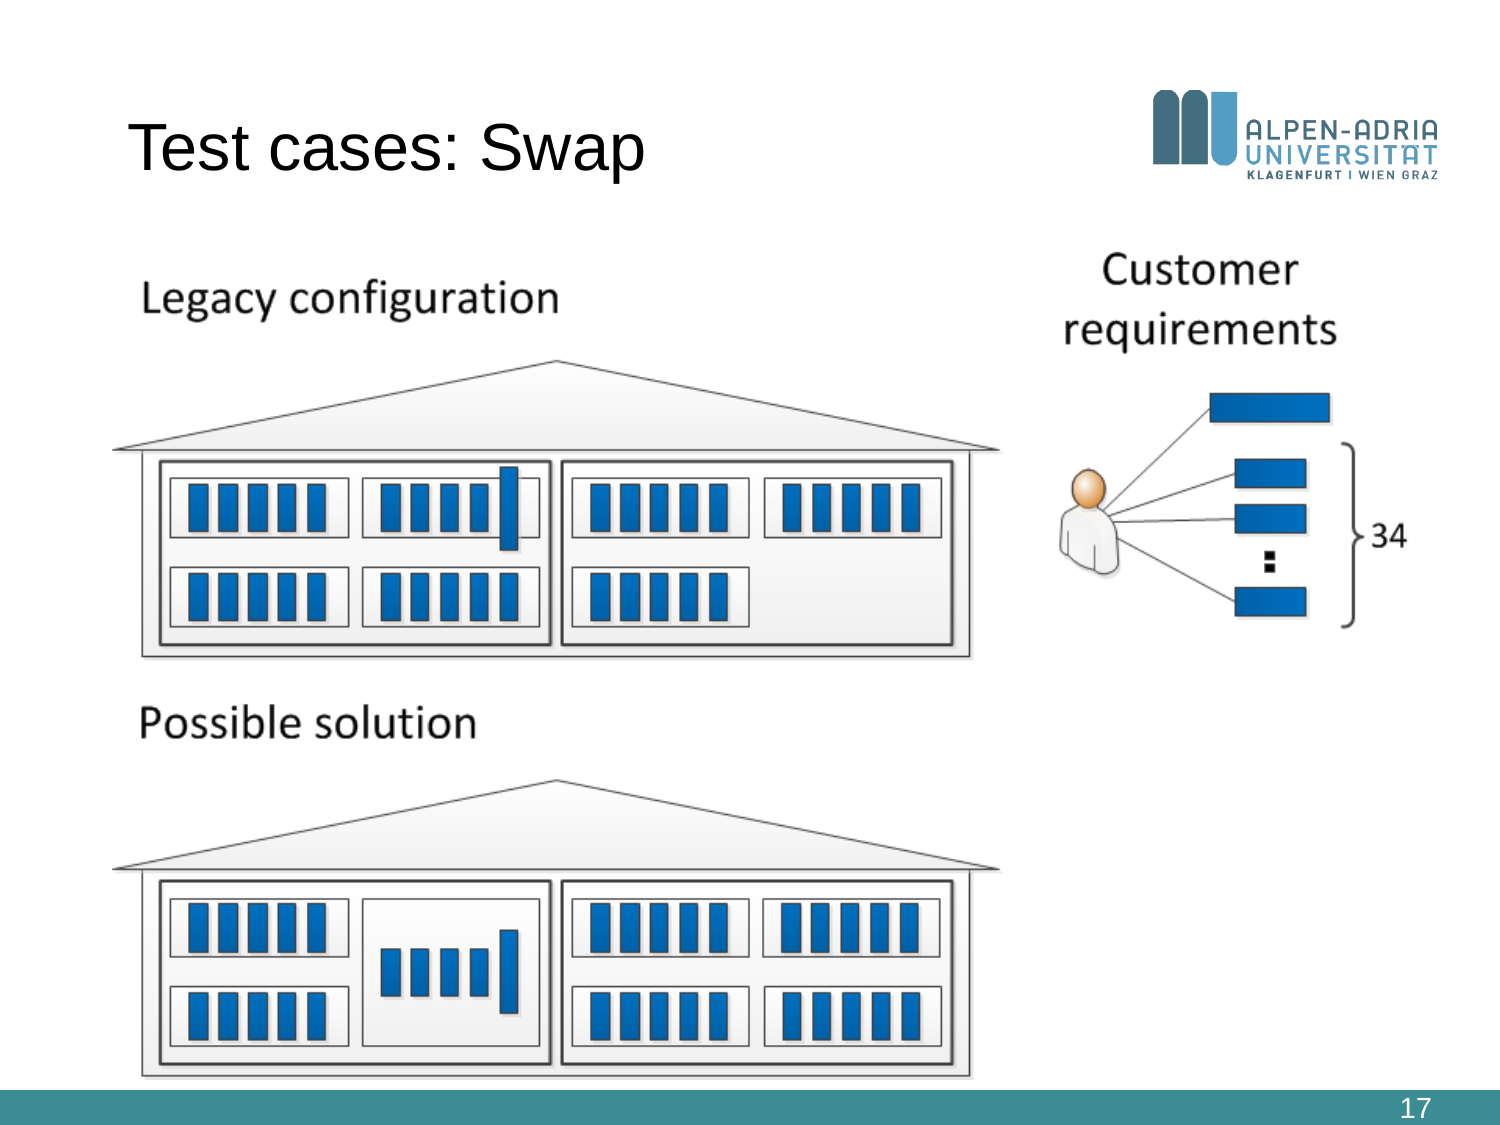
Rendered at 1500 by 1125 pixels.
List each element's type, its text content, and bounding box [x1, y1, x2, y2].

picture [1136, 90, 1456, 196]
picture [112, 232, 1410, 1080]
slide_number 17 [1352, 1082, 1447, 1123]
title Test cases: Swap [112, 91, 1128, 197]
